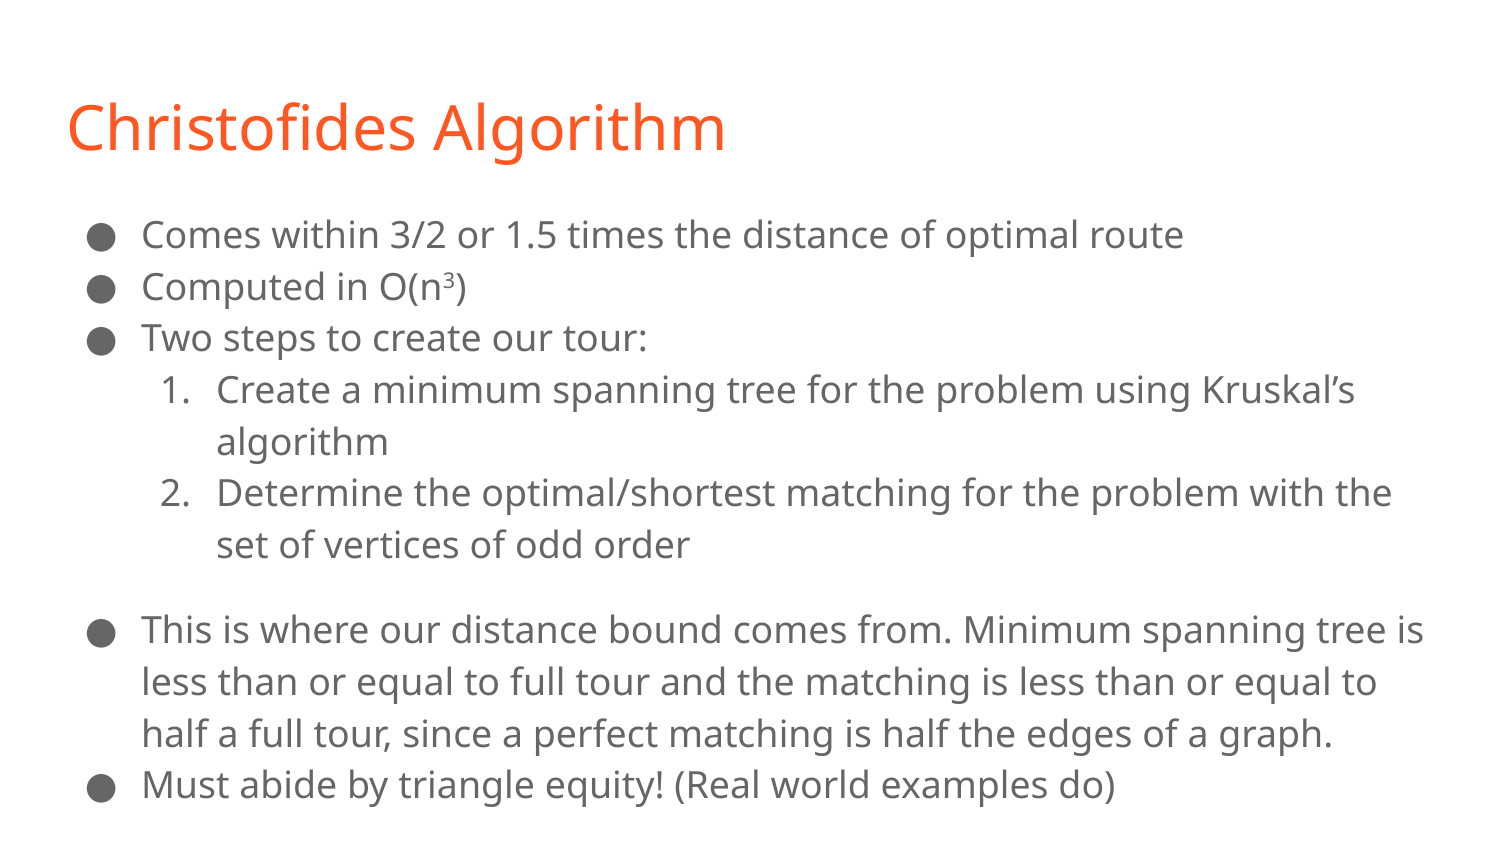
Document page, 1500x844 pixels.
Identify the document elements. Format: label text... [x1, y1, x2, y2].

list Comes within 3/2 or 1.5 times the distance of optimal route Computed in O(n3) Two steps to create our tour: Create a minimum spanning tree for the problem using Kruskal’s algorithm Determine the optimal/shortest matching for the problem with the set of vertices of odd order This is where our distance bound comes from. Minimum spanning tree is less than or equal to full tour and the matching is less than or equal to half a full tour, since a perfect matching is half the edges of a graph. Must abide by triangle equity! (Real world examples do) [51, 189, 1449, 750]
title Christofides Algorithm [51, 72, 1449, 167]
